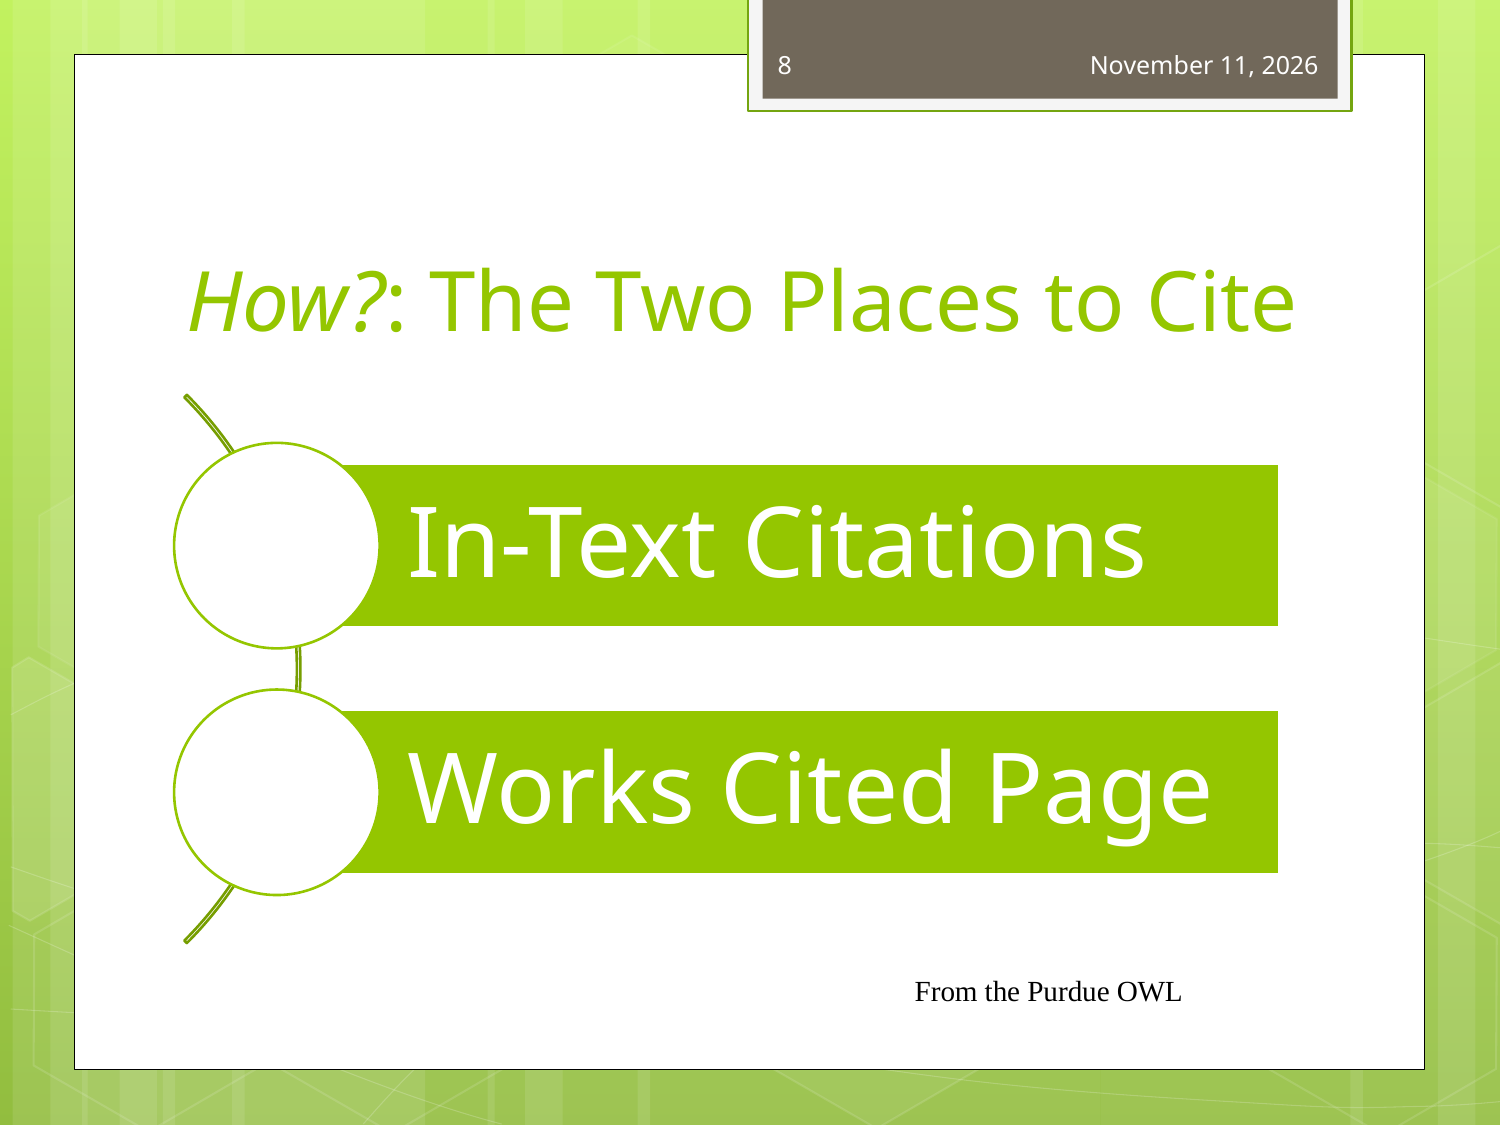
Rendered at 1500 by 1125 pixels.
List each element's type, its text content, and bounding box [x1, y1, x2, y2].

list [170, 380, 1284, 957]
slide_number 8 [762, 36, 982, 97]
footer From the Purdue OWL [761, 960, 1336, 1020]
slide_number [983, 36, 1334, 97]
title How?: The Two Places to Cite [171, 168, 1324, 357]
